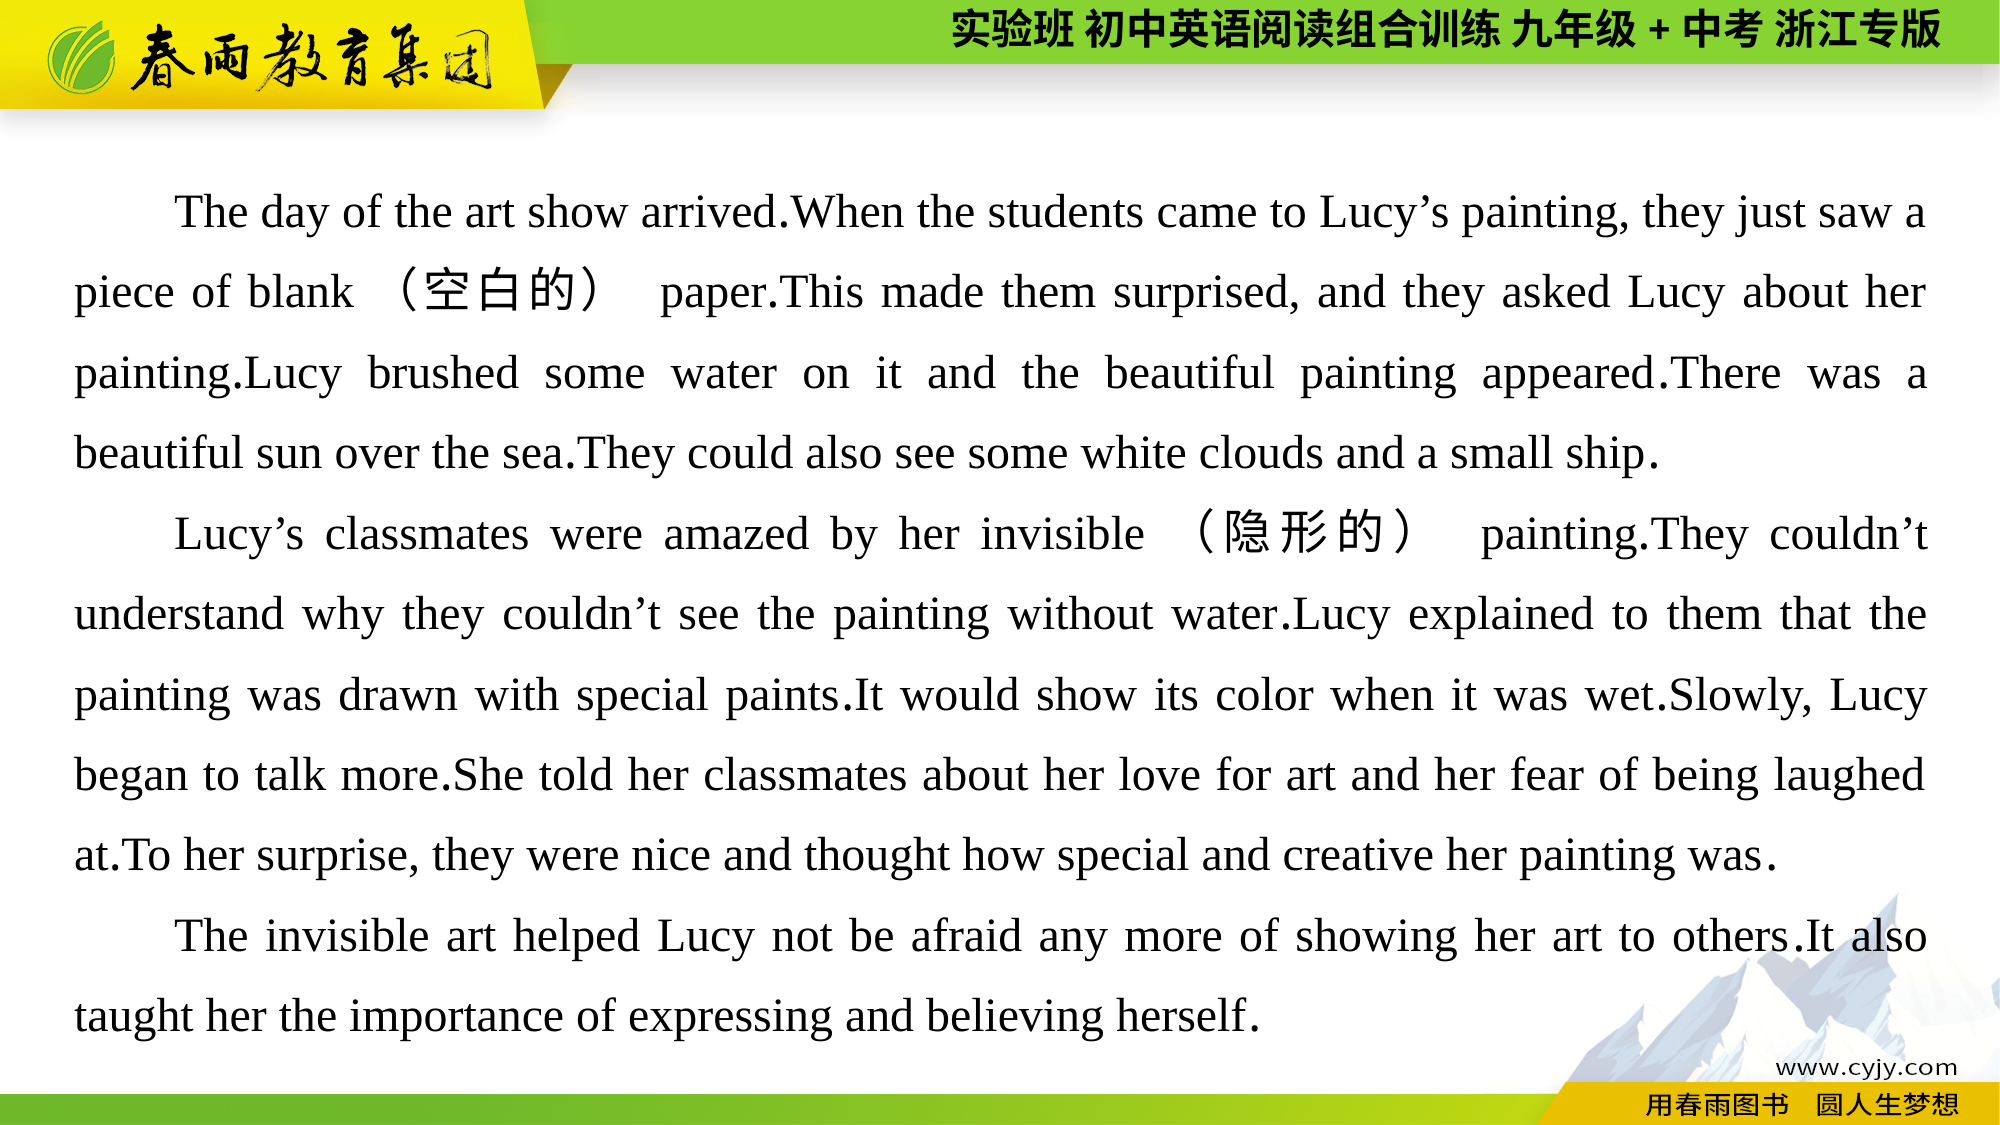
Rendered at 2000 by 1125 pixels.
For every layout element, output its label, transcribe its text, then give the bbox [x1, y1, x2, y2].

list The day of the art show arrived.When the students came to Lucy’s painting, they just saw a piece of blank（空白的） paper.This made them surprised, and they asked Lucy about her painting.Lucy brushed some water on it and the beautiful painting appeared.There was a beautiful sun over the sea.They could also see some white clouds and a small ship. Lucy’s classmates were amazed by her invisible（隐形的） painting.They couldn’t understand why they couldn’t see the painting without water.Lucy explained to them that the painting was drawn with special paints.It would show its color when it was wet.Slowly, Lucy began to talk more.She told her classmates about her love for art and her fear of being laughed at.To her surprise, they were nice and thought how special and creative her painting was. The invisible art helped Lucy not be afraid any more of showing her art to others.It also taught her the importance of expressing and believing herself. [59, 149, 1944, 1049]
picture [0, 0, 2000, 1125]
